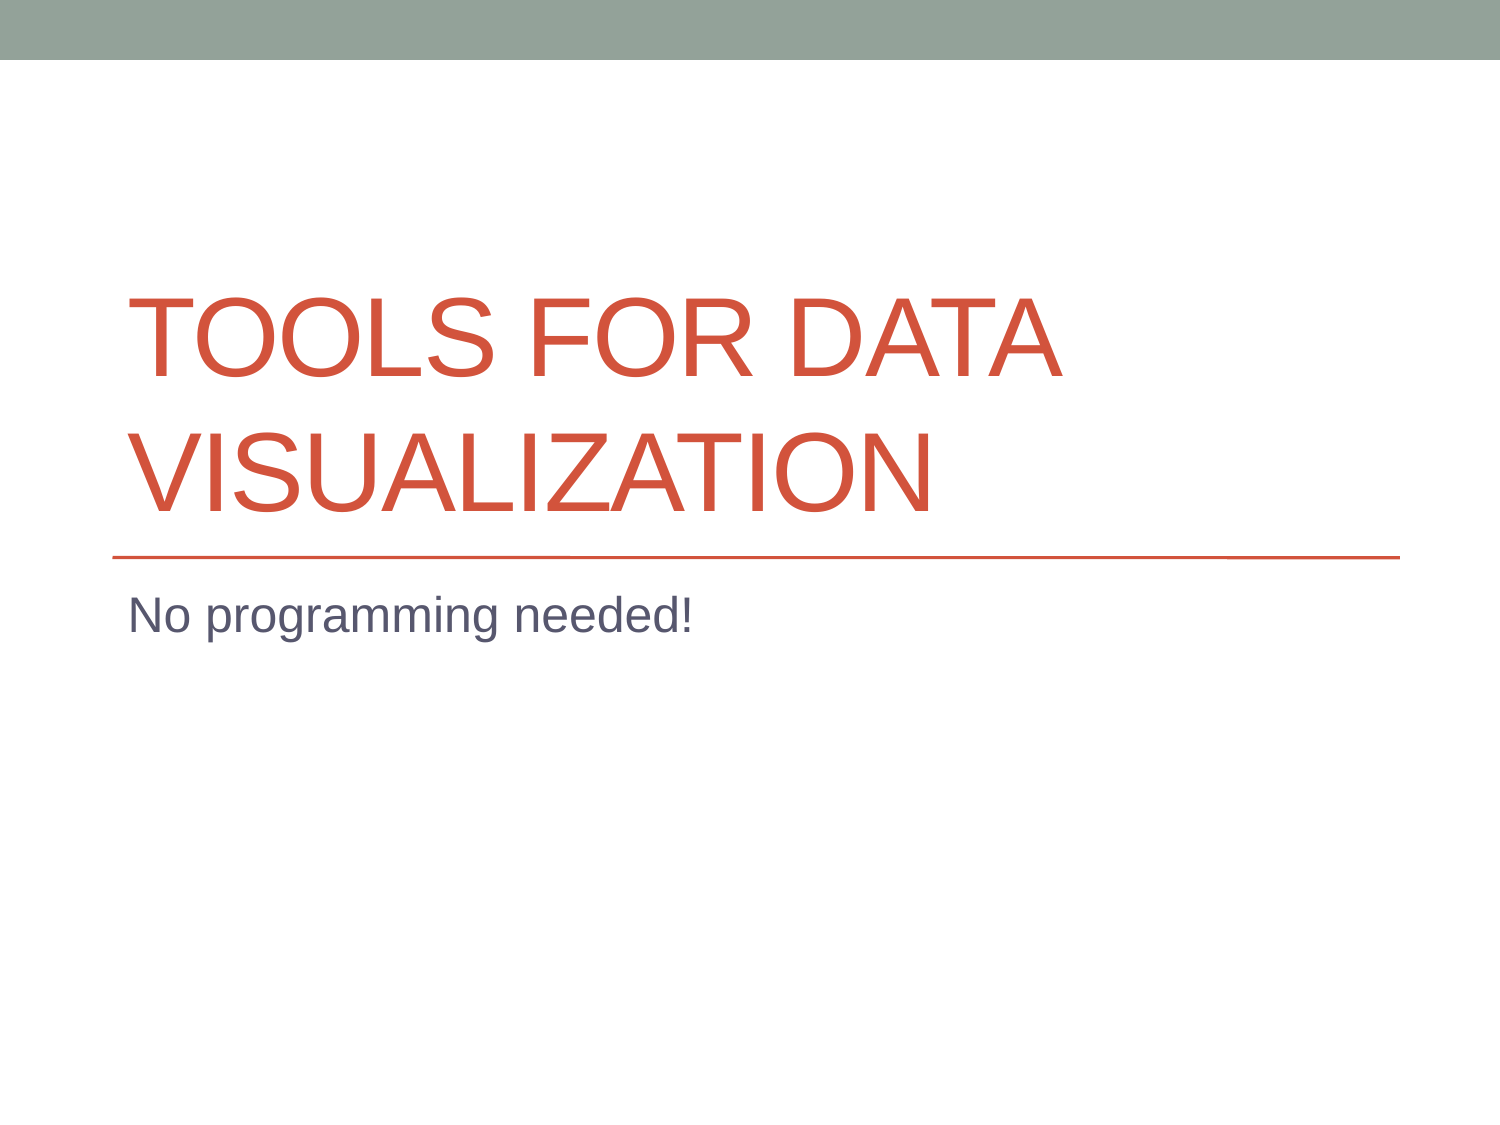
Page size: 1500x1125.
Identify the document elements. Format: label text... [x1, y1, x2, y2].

title Tools for data visualization [112, 224, 1400, 542]
subtitle No programming needed! [112, 575, 1163, 863]
